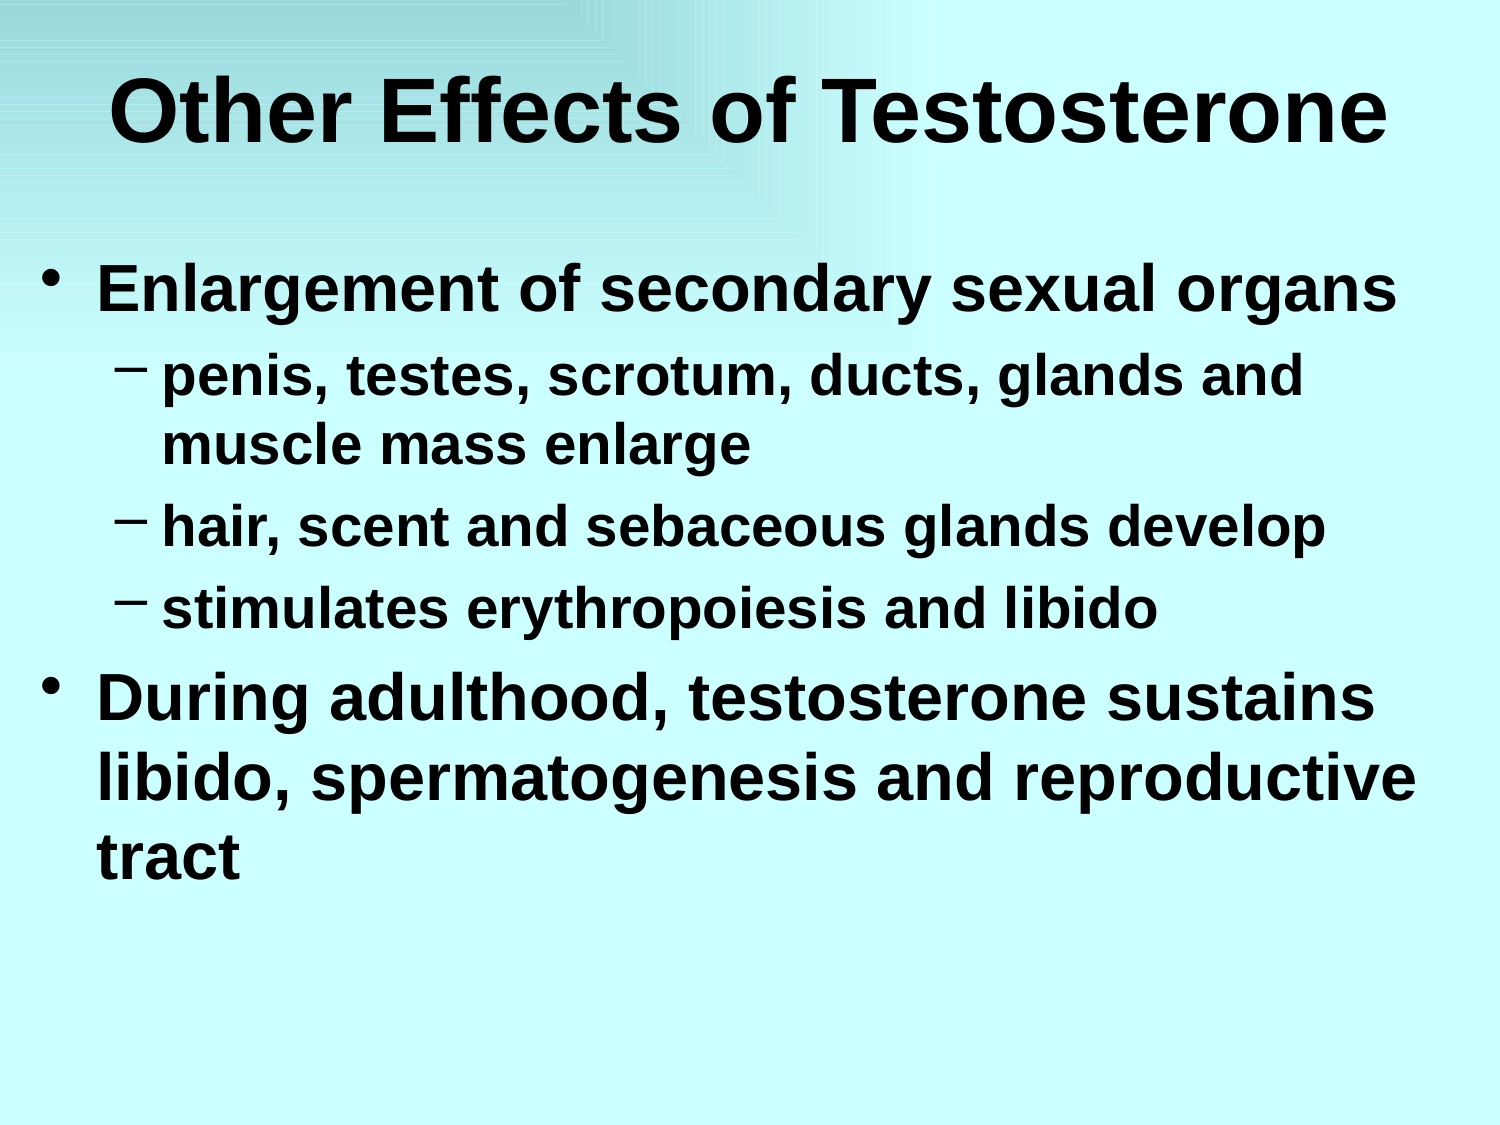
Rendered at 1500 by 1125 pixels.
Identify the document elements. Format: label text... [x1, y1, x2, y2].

list Enlargement of secondary sexual organs penis, testes, scrotum, ducts, glands and muscle mass enlarge hair, scent and sebaceous glands develop stimulates erythropoiesis and libido During adulthood, testosterone sustains libido, spermatogenesis and reproductive tract [24, 237, 1476, 951]
title Other Effects of Testosterone [0, 12, 1500, 201]
